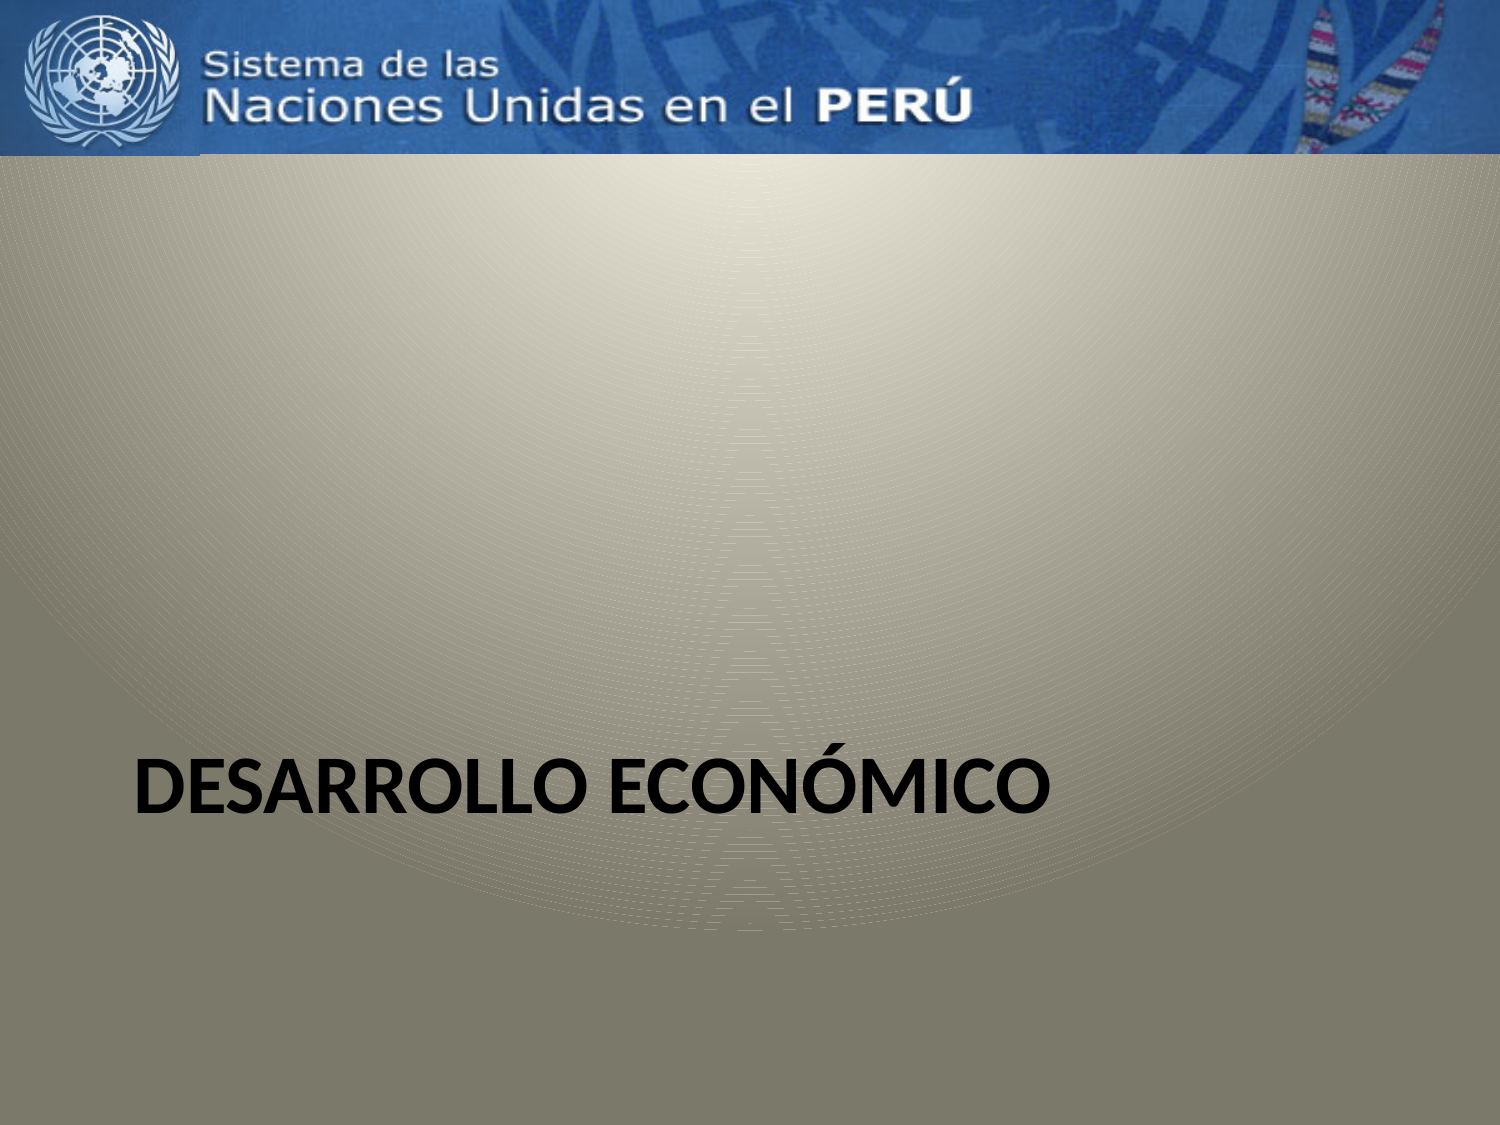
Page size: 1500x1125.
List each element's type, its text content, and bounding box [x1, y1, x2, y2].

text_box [0, 0, 1500, 156]
title Desarrollo económico [118, 722, 1394, 947]
